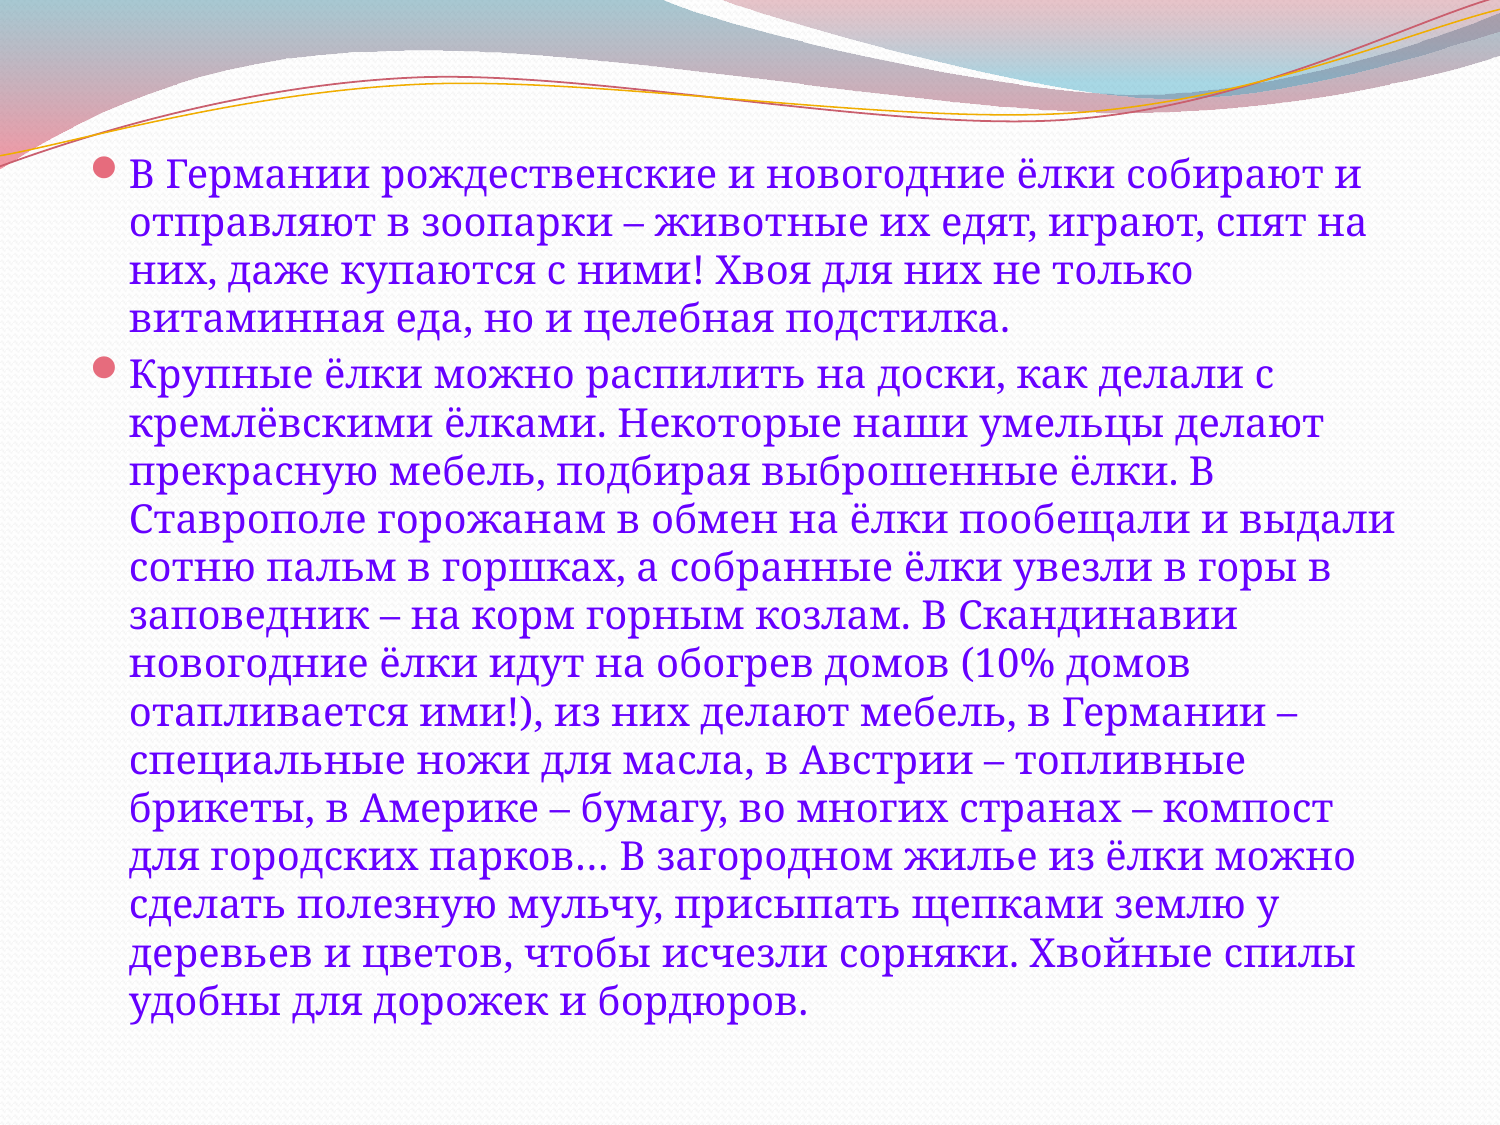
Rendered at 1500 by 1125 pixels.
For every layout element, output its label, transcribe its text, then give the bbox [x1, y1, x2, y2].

list В Германии рождественские и новогодние ёлки собирают и отправляют в зоопарки – животные их едят, играют, спят на них, даже купаются с ними! Хвоя для них не только витаминная еда, но и целебная подстилка. Крупные ёлки можно распилить на доски, как делали с кремлёвскими ёлками. Некоторые наши умельцы делают прекрасную мебель, подбирая выброшенные ёлки. В Ставрополе горожанам в обмен на ёлки пообещали и выдали сотню пальм в горшках, а собранные ёлки увезли в горы в заповедник – на корм горным козлам. В Скандинавии новогодние ёлки идут на обогрев домов (10% домов отапливается ими!), из них делают мебель, в Германии – специальные ножи для масла, в Австрии – топливные брикеты, в Америке – бумагу, во многих странах – компост для городских парков… В загородном жилье из ёлки можно сделать полезную мульчу, присыпать щепками землю у деревьев и цветов, чтобы исчезли сорняки. Хвойные спилы удобны для дорожек и бордюров. [75, 140, 1425, 1038]
